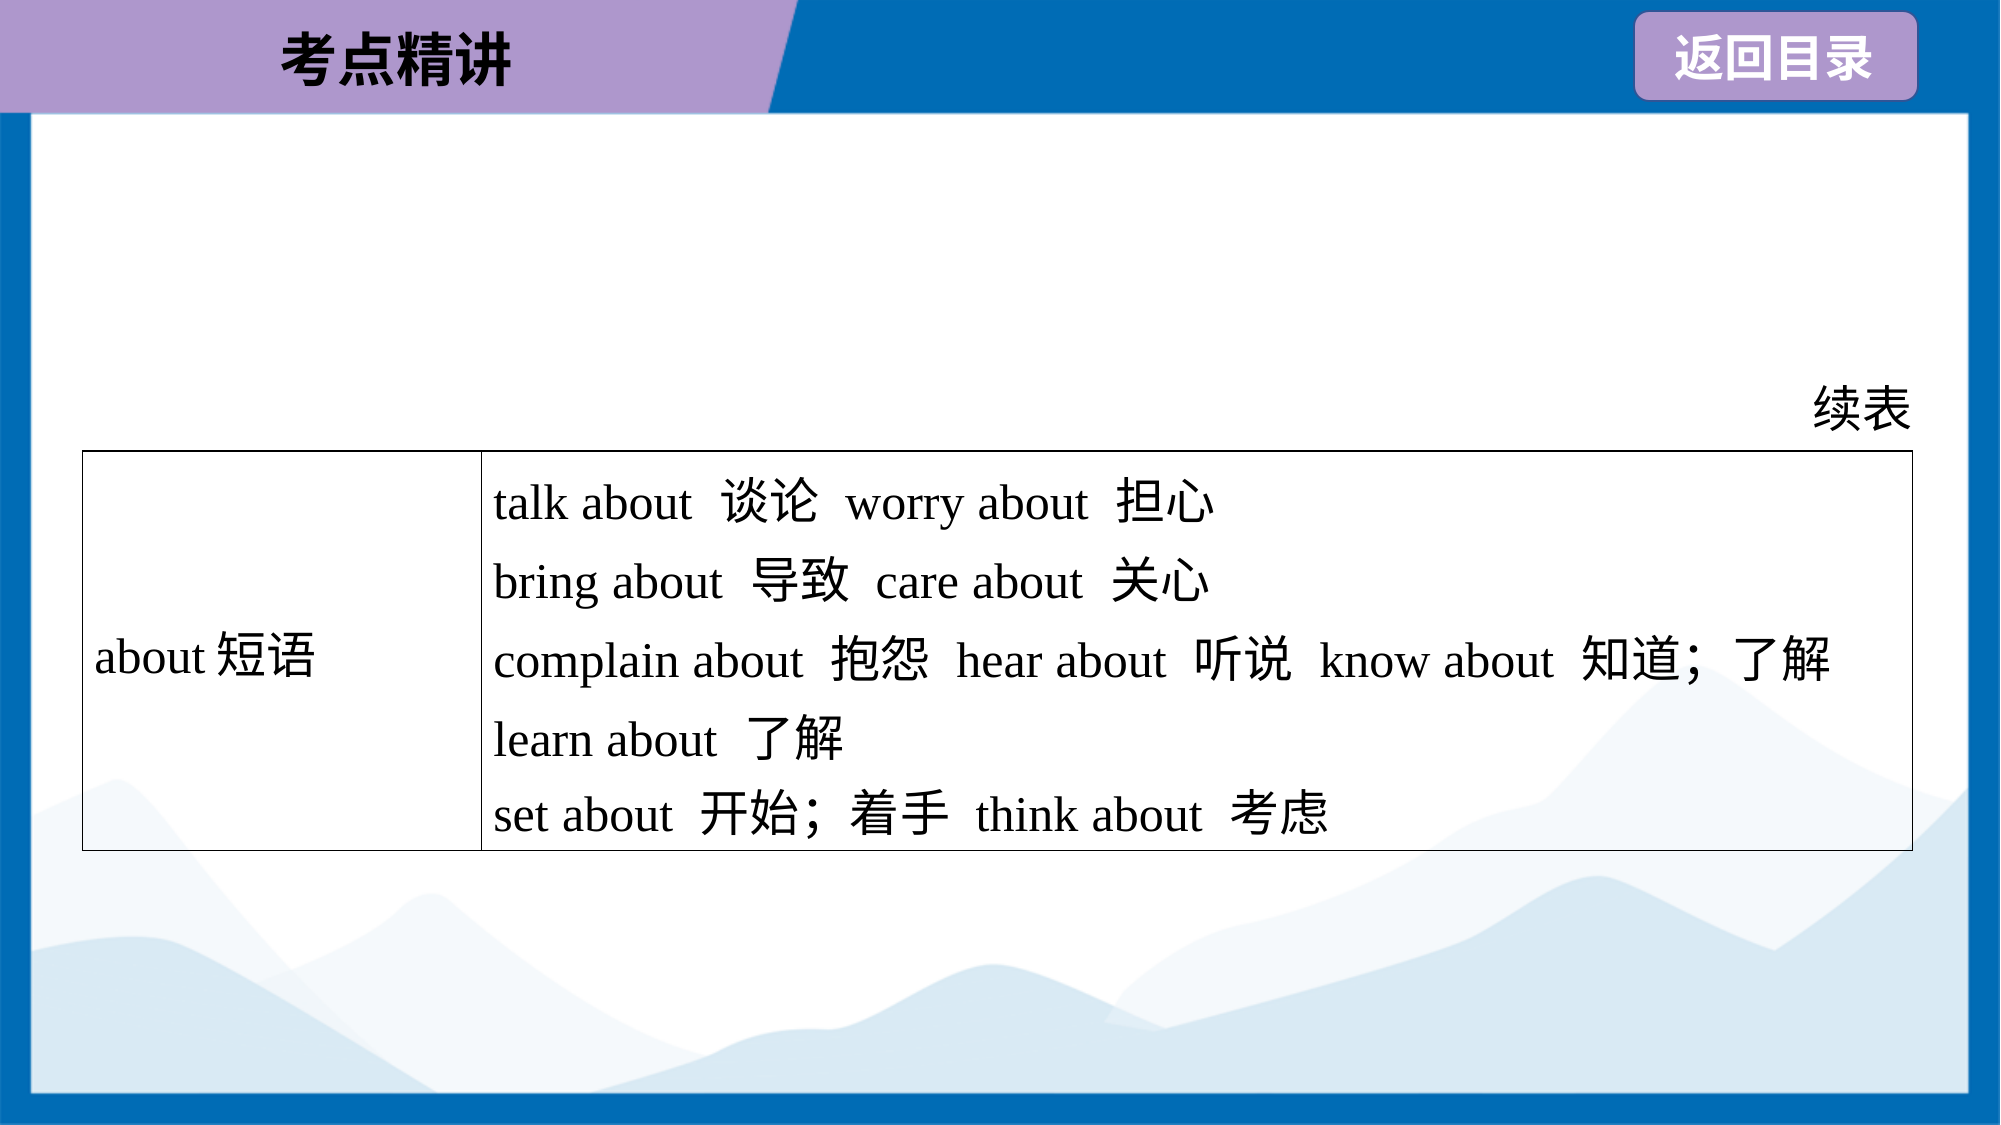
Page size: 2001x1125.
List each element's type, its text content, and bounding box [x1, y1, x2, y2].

table_header talk about 谈论 worry about 担心 bring about 导致 care about 关心 complain about 抱怨 hear about 听说 know about 知道；了解 learn about 了解 set about 开始；着手 think about 考虑 [482, 452, 1912, 850]
table_header about短语 [83, 452, 481, 850]
picture [0, 0, 2000, 1125]
text_box 续表 [1811, 349, 1913, 438]
